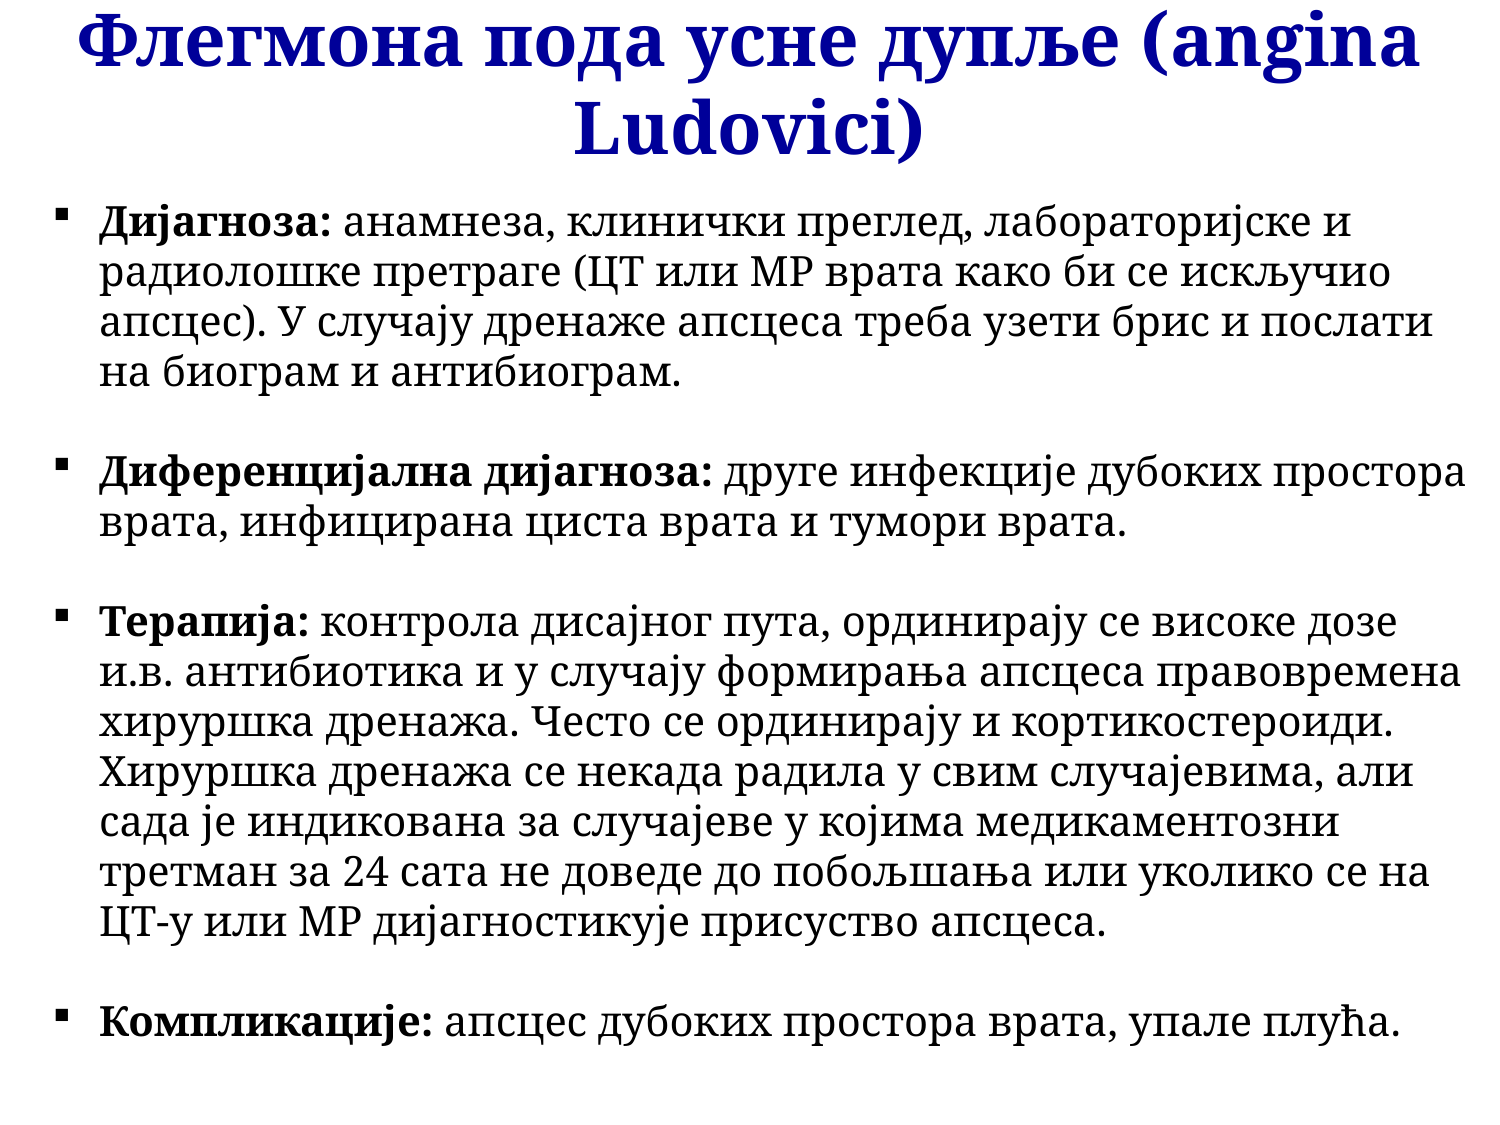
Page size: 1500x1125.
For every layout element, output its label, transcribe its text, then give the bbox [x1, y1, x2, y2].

text_box Флегмона пода усне дупље (angina Ludovici) [0, 12, 1500, 151]
text_box Дијагноза: анамнеза, клинички преглед, лабораторијске и радиолошке претраге (ЦТ или МР врата како би се искључио апсцес). У случају дренаже апсцеса треба узети брис и послати на биограм и антибиограм. Дифeренцијална дијагноза: друге инфекције дубоких простора врата, инфицирана циста врата и тумори врата. Терапија: контрола дисајног пута, ординирају се високе дозе и.в. антибиотика и у случају формирања апсцеса правовремена хируршка дренажа. Често се ординирају и кортикостероиди. Хируршка дренажа се некада радила у свим случајевима, али сада је индикована за случајеве у којима медикаментозни третман за 24 сата не доведе до побољшања или уколико се на ЦТ-у или МР дијагностикује присуство апсцеса. Компликације: апсцес дубоких простора врата, упале плућа. [37, 187, 1488, 1053]
